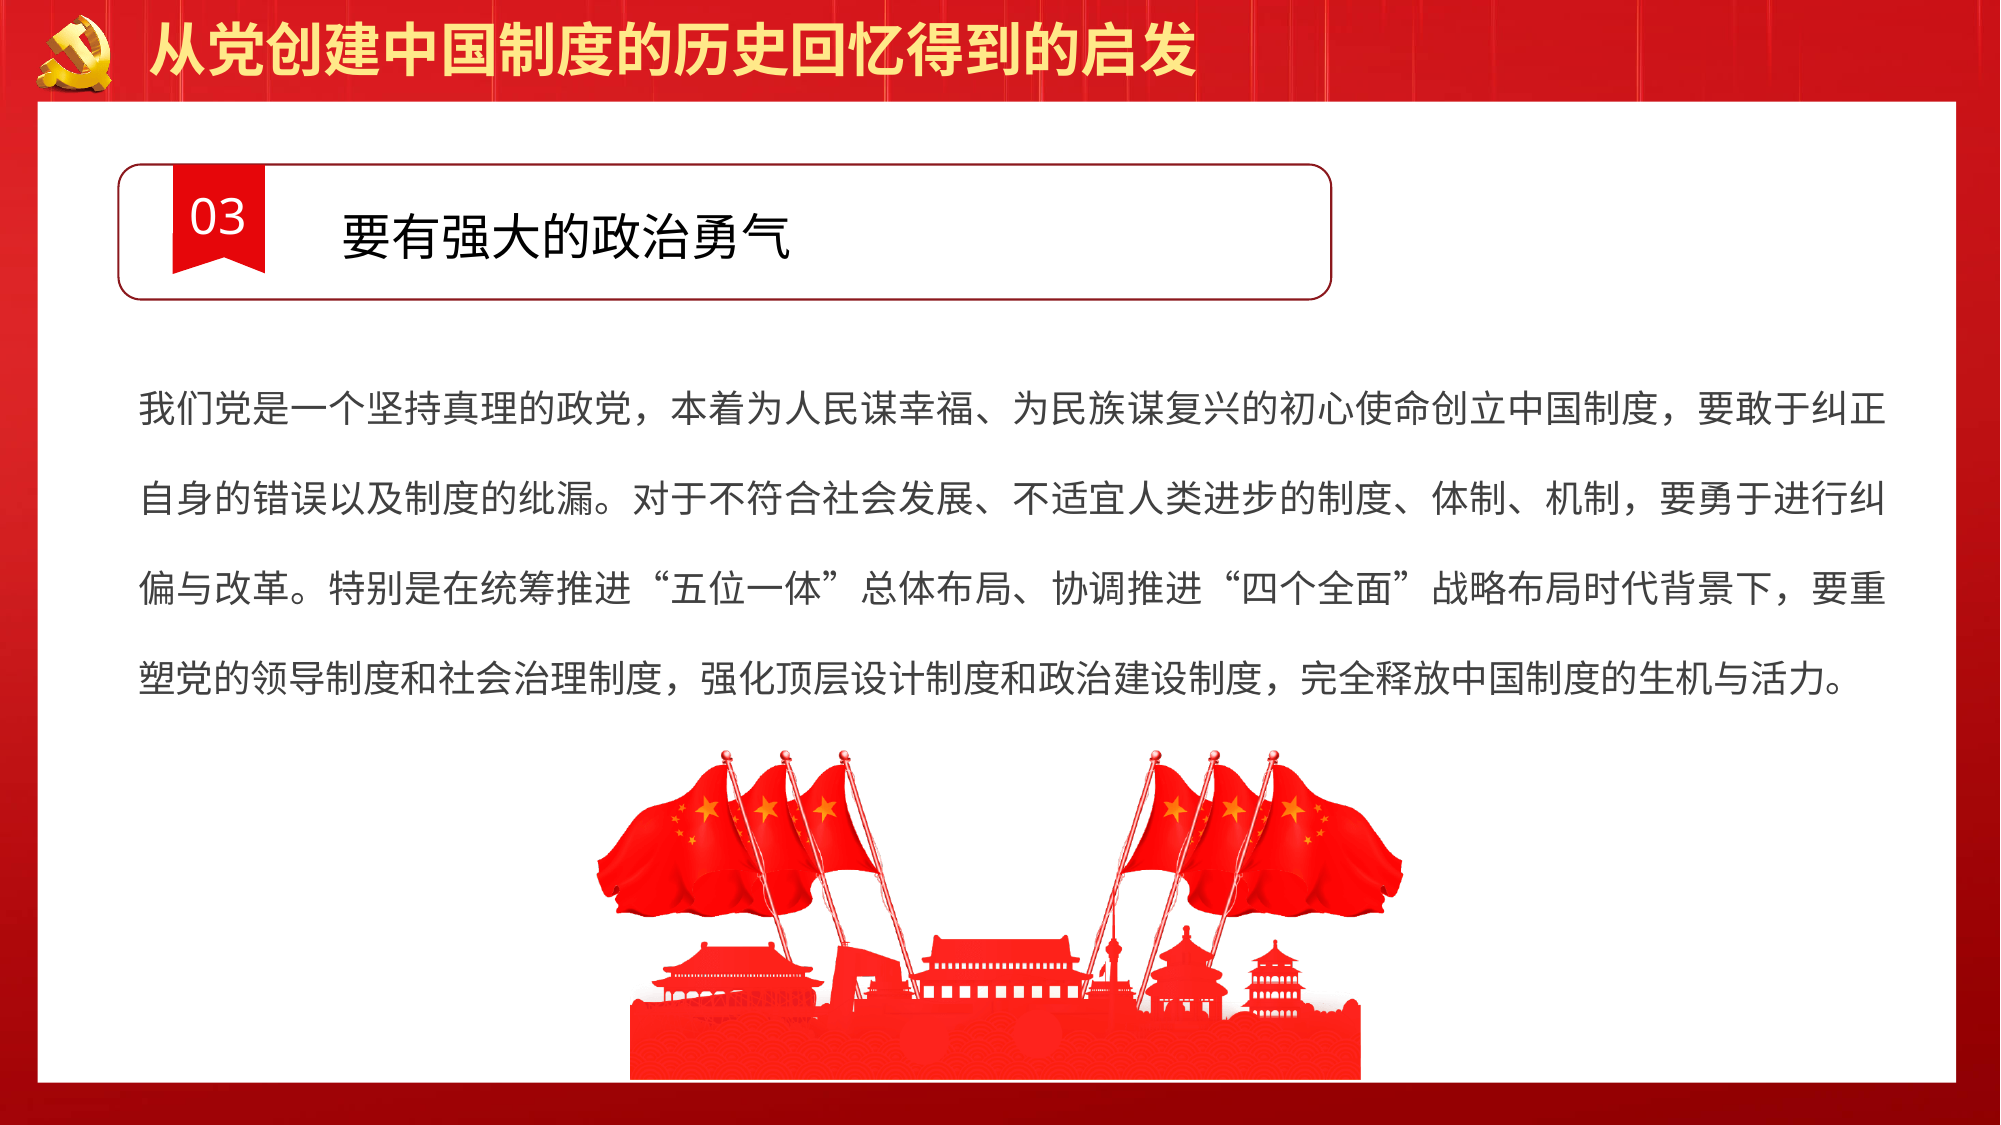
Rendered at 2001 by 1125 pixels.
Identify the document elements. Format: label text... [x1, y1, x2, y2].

text_box 要有强大的政治勇气 [326, 198, 1272, 273]
text_box [118, 164, 1332, 300]
text_box 我们党是一个坚持真理的政党，本着为人民谋幸福、为民族谋复兴的初心使命创立中国制度，要敢于纠正自身的错误以及制度的纰漏。对于不符合社会发展、不适宜人类进步的制度、体制、机制，要勇于进行纠偏与改革。特别是在统筹推进“五位一体”总体布局、协调推进“四个全面”战略布局时代背景下，要重塑党的领导制度和社会治理制度，强化顶层设计制度和政治建设制度，完全释放中国制度的生机与活力。 [118, 330, 1908, 711]
picture [0, 0, 2000, 1125]
text_box 03 [163, 159, 273, 244]
text_box 从党创建中国制度的历史回忆得到的启发 [134, 5, 1242, 91]
text_box [172, 244, 265, 275]
